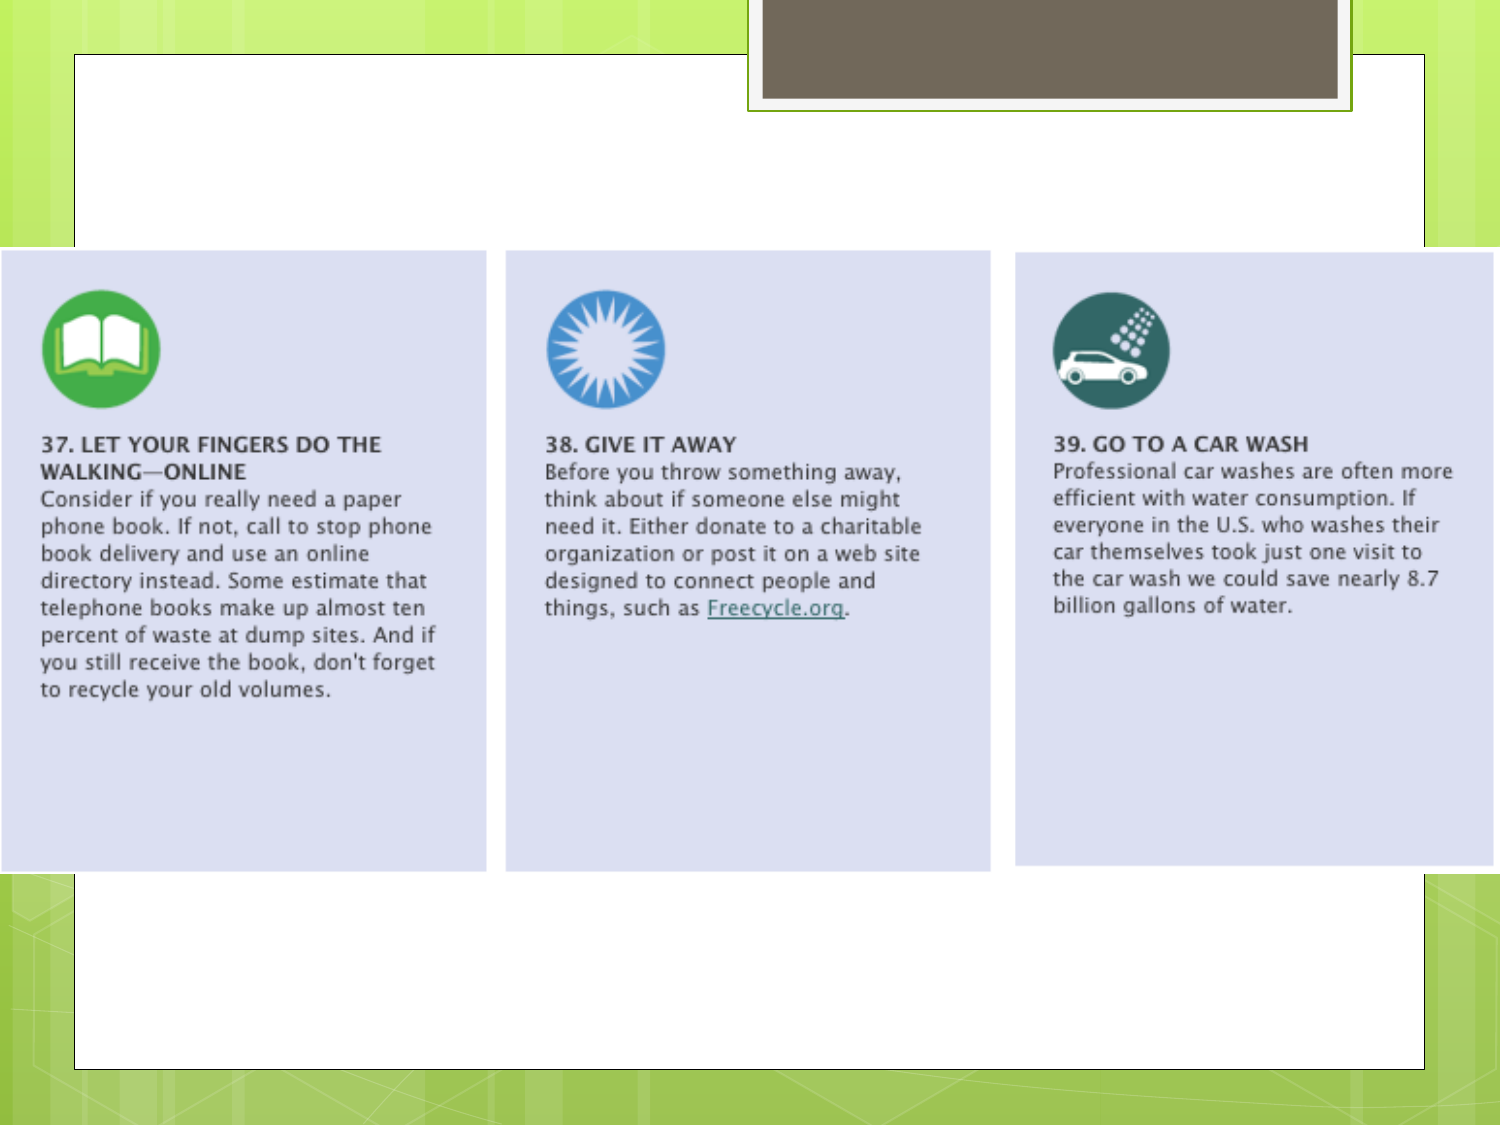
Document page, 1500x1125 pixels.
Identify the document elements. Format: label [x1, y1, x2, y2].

picture [1015, 247, 1500, 875]
picture [0, 247, 995, 875]
